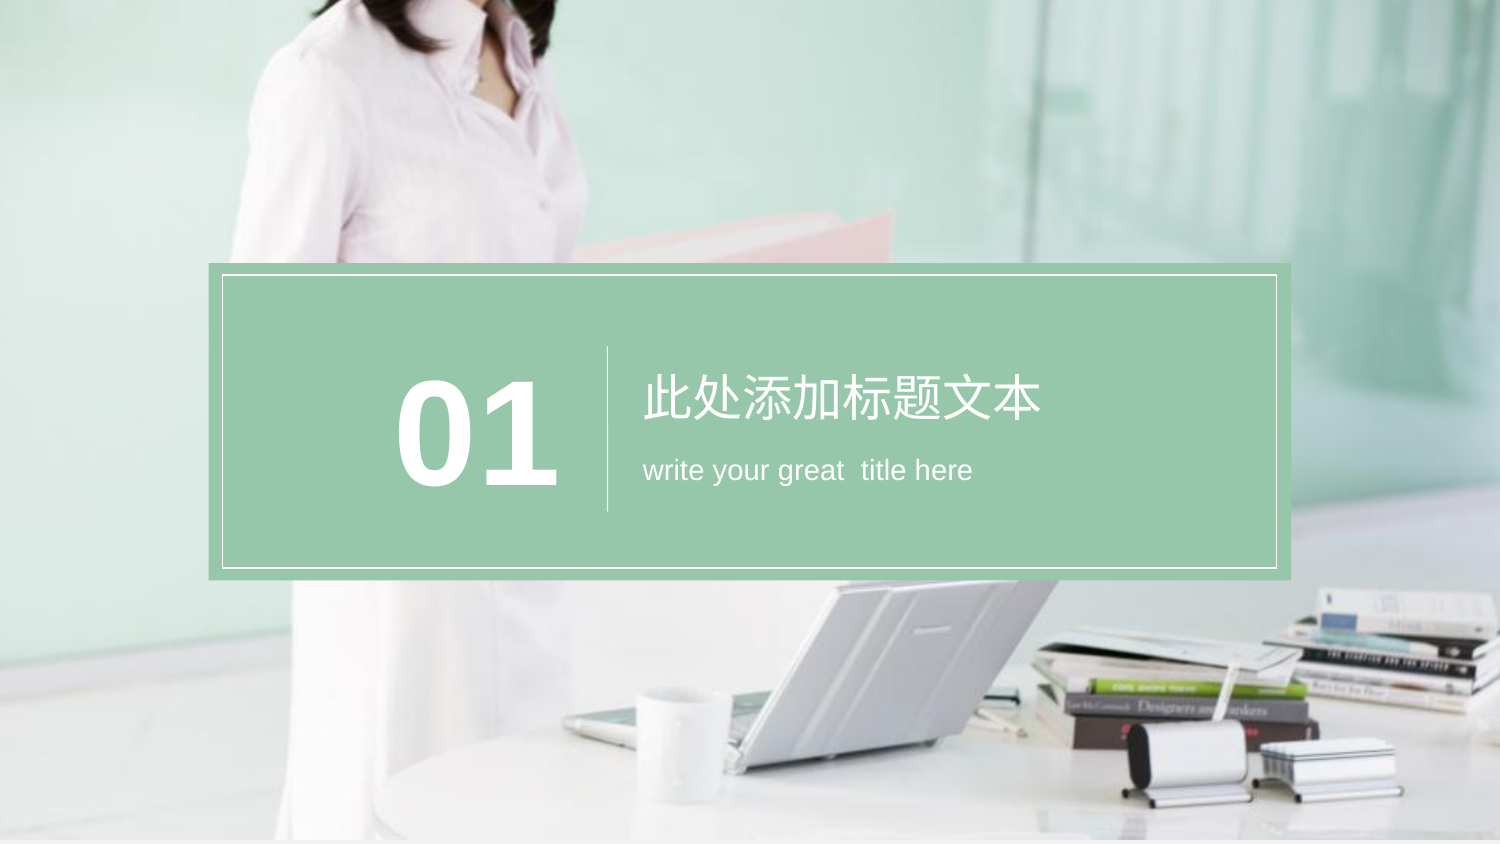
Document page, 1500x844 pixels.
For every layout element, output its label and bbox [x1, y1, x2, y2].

picture [0, 0, 1500, 841]
text_box [208, 262, 1292, 581]
